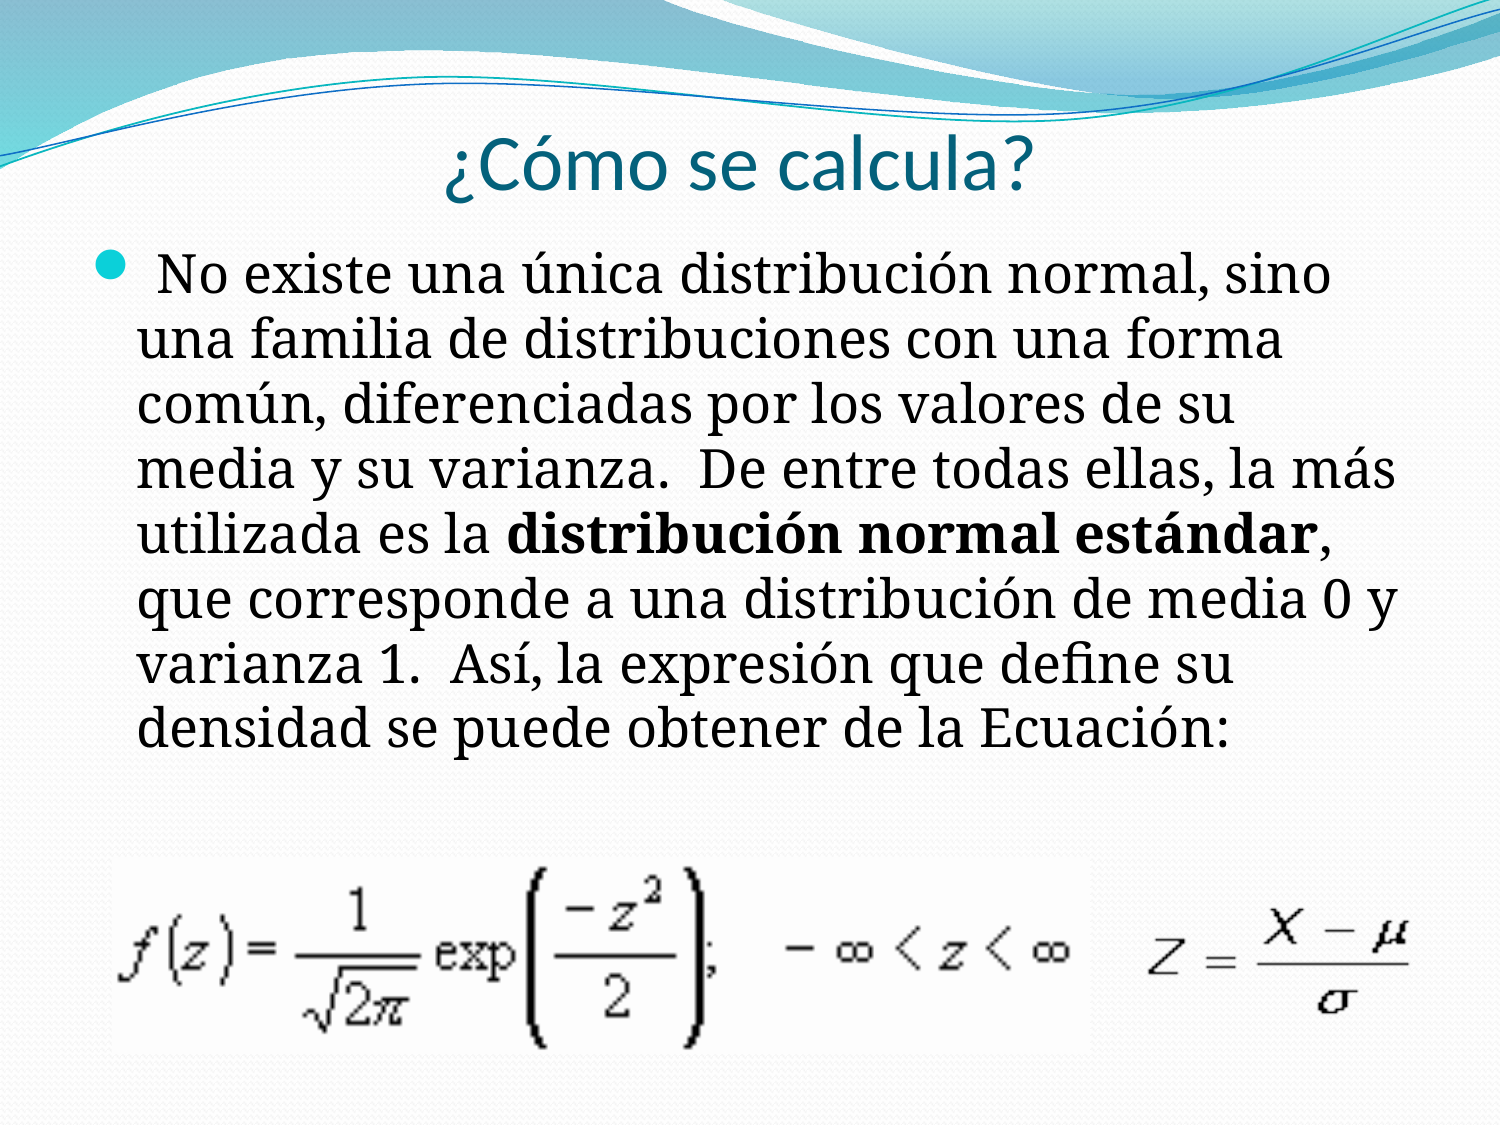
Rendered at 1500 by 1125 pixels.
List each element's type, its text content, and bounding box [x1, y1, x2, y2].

picture [111, 857, 1090, 1055]
title ¿Cómo se calcula? [64, 101, 1415, 207]
picture [1139, 897, 1424, 1024]
list No existe una única distribución normal, sino una familia de distribuciones con una forma común, diferenciadas por los valores de su media y su varianza. De entre todas ellas, la más utilizada es la distribución normal estándar, que corresponde a una distribución de media 0 y varianza 1. Así, la expresión que define su densidad se puede obtener de la Ecuación: [76, 231, 1427, 1094]
